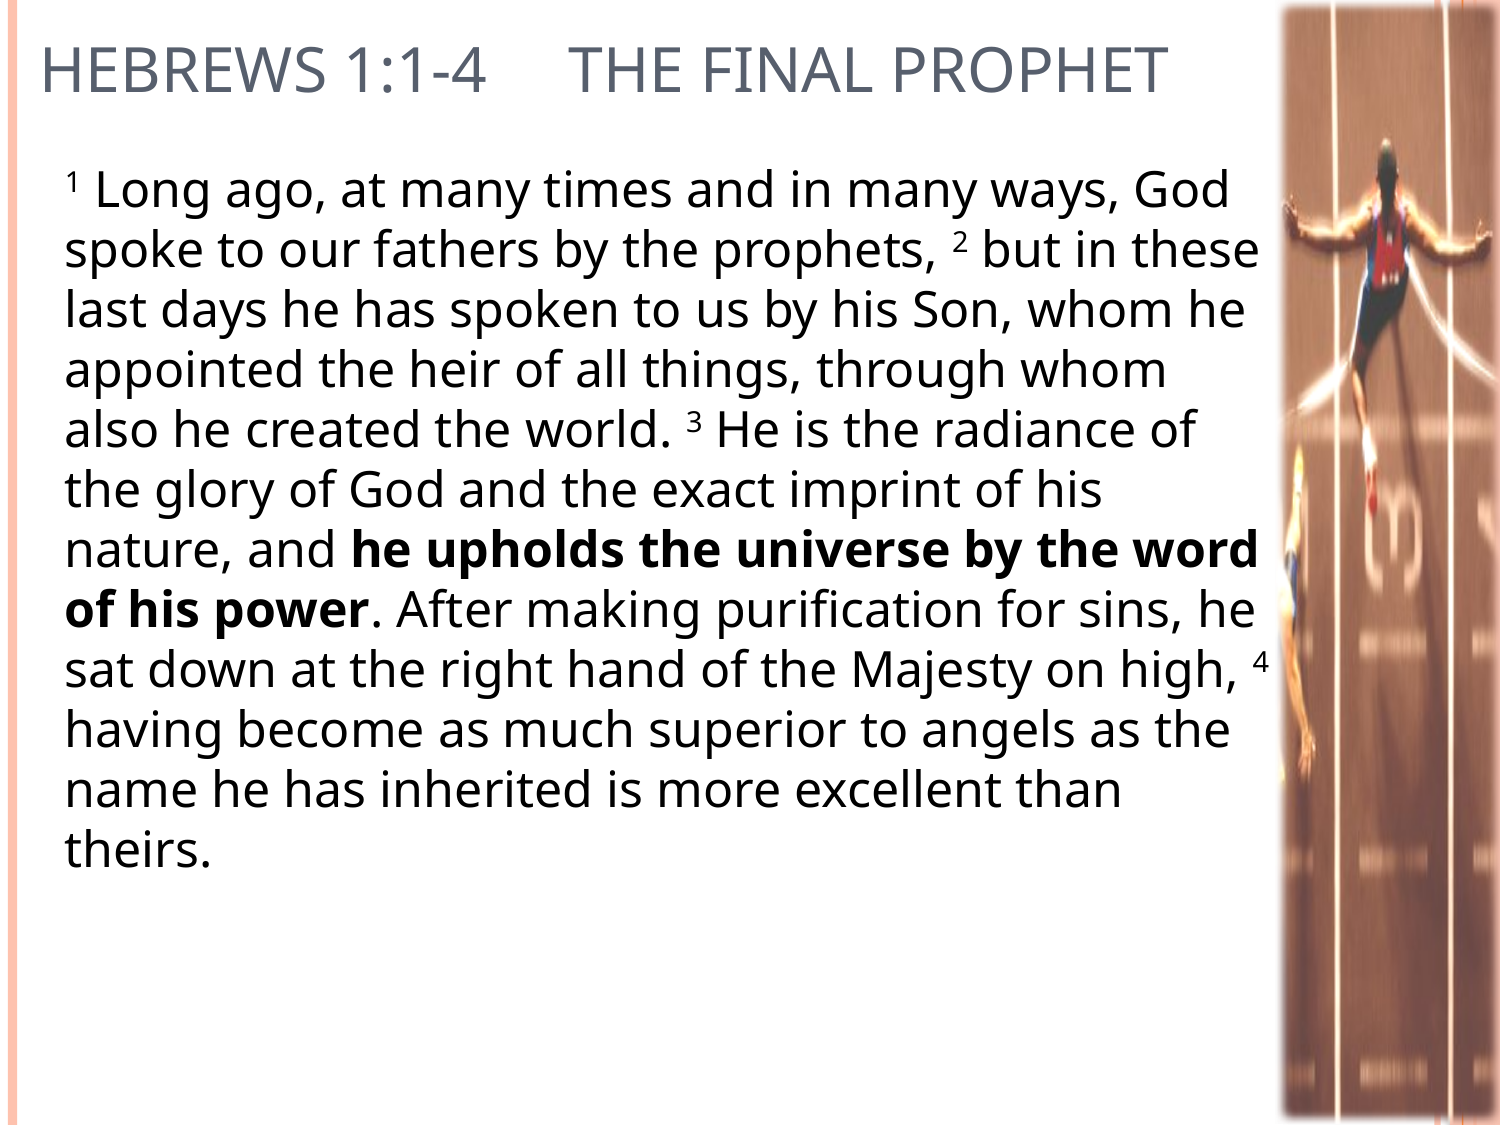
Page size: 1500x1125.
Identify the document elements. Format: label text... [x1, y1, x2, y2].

title Hebrews 1:1-4 THE FINAL PROPHET [24, 0, 1288, 113]
list 1 Long ago, at many times and in many ways, God spoke to our fathers by the prophets, 2 but in these last days he has spoken to us by his Son, whom he appointed the heir of all things, through whom also he created the world. 3 He is the radiance of the glory of God and the exact imprint of his nature, and he upholds the universe by the word of his power. After making purification for sins, he sat down at the right hand of the Majesty on high, 4 having become as much superior to angels as the name he has inherited is more excellent than theirs. [50, 149, 1288, 1062]
